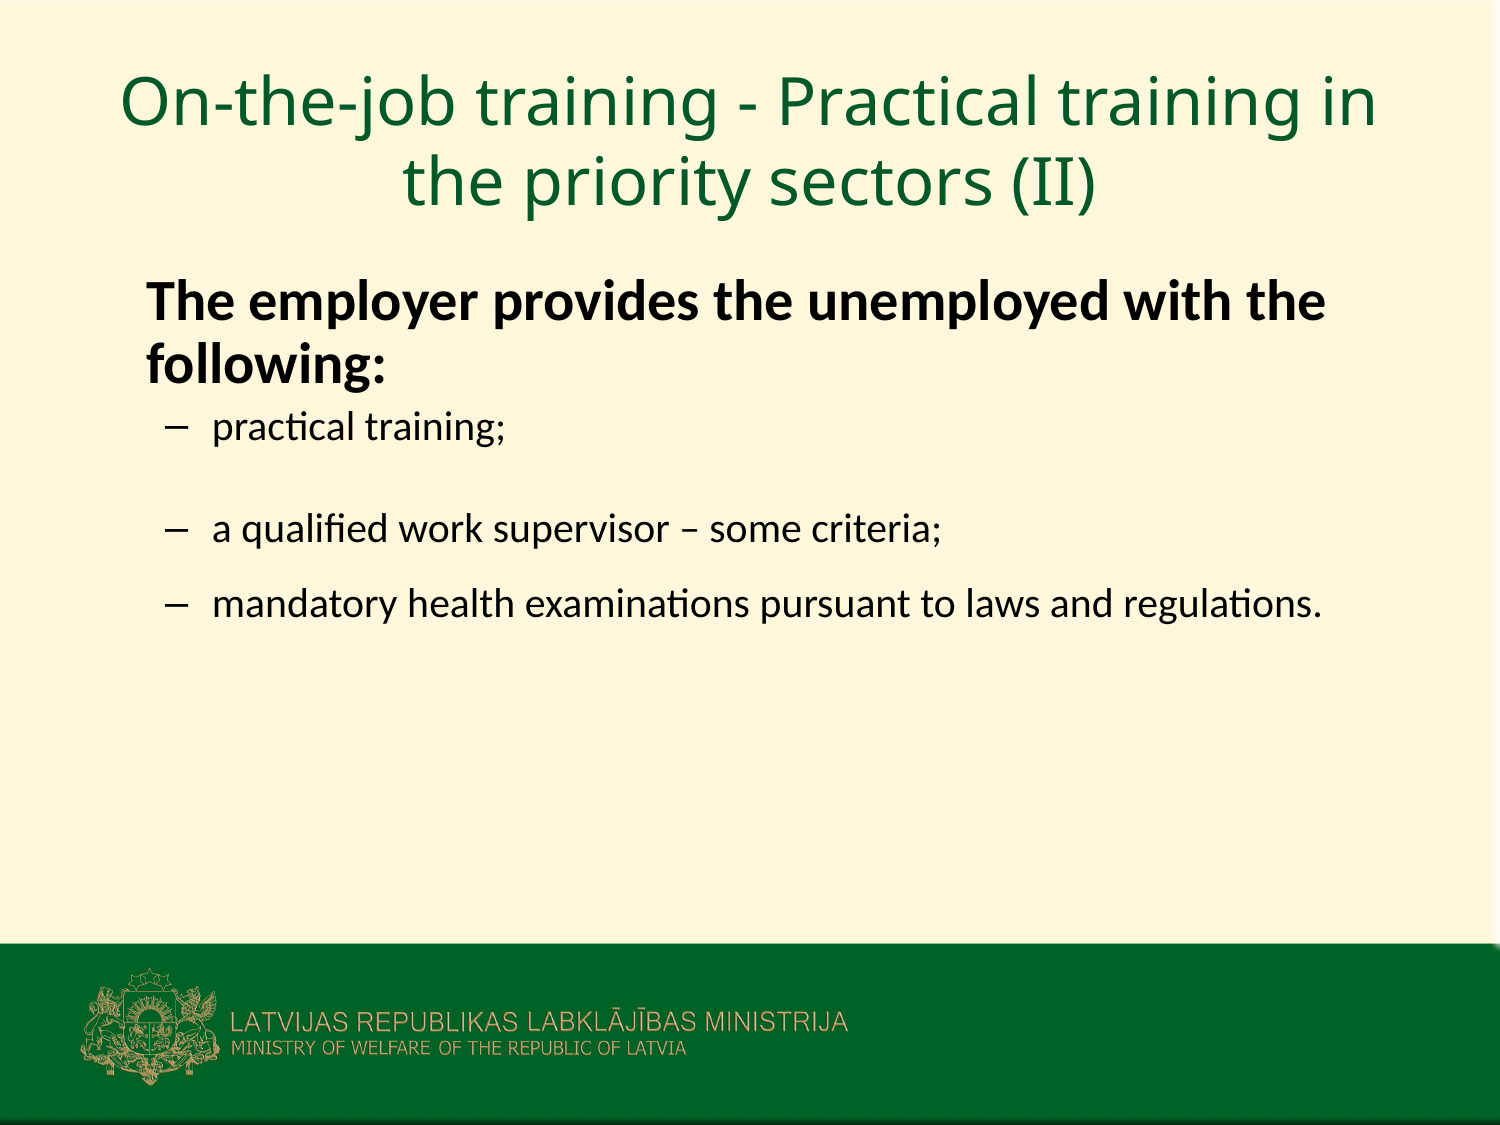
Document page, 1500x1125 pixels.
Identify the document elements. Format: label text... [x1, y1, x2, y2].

title On-the-job training - Practical training in the priority sectors (II) [74, 44, 1426, 233]
list The employer provides the unemployed with the following: practical training; a qualified work supervisor – some criteria; mandatory health examinations pursuant to laws and regulations. [74, 262, 1426, 1006]
picture [0, 0, 1500, 1125]
